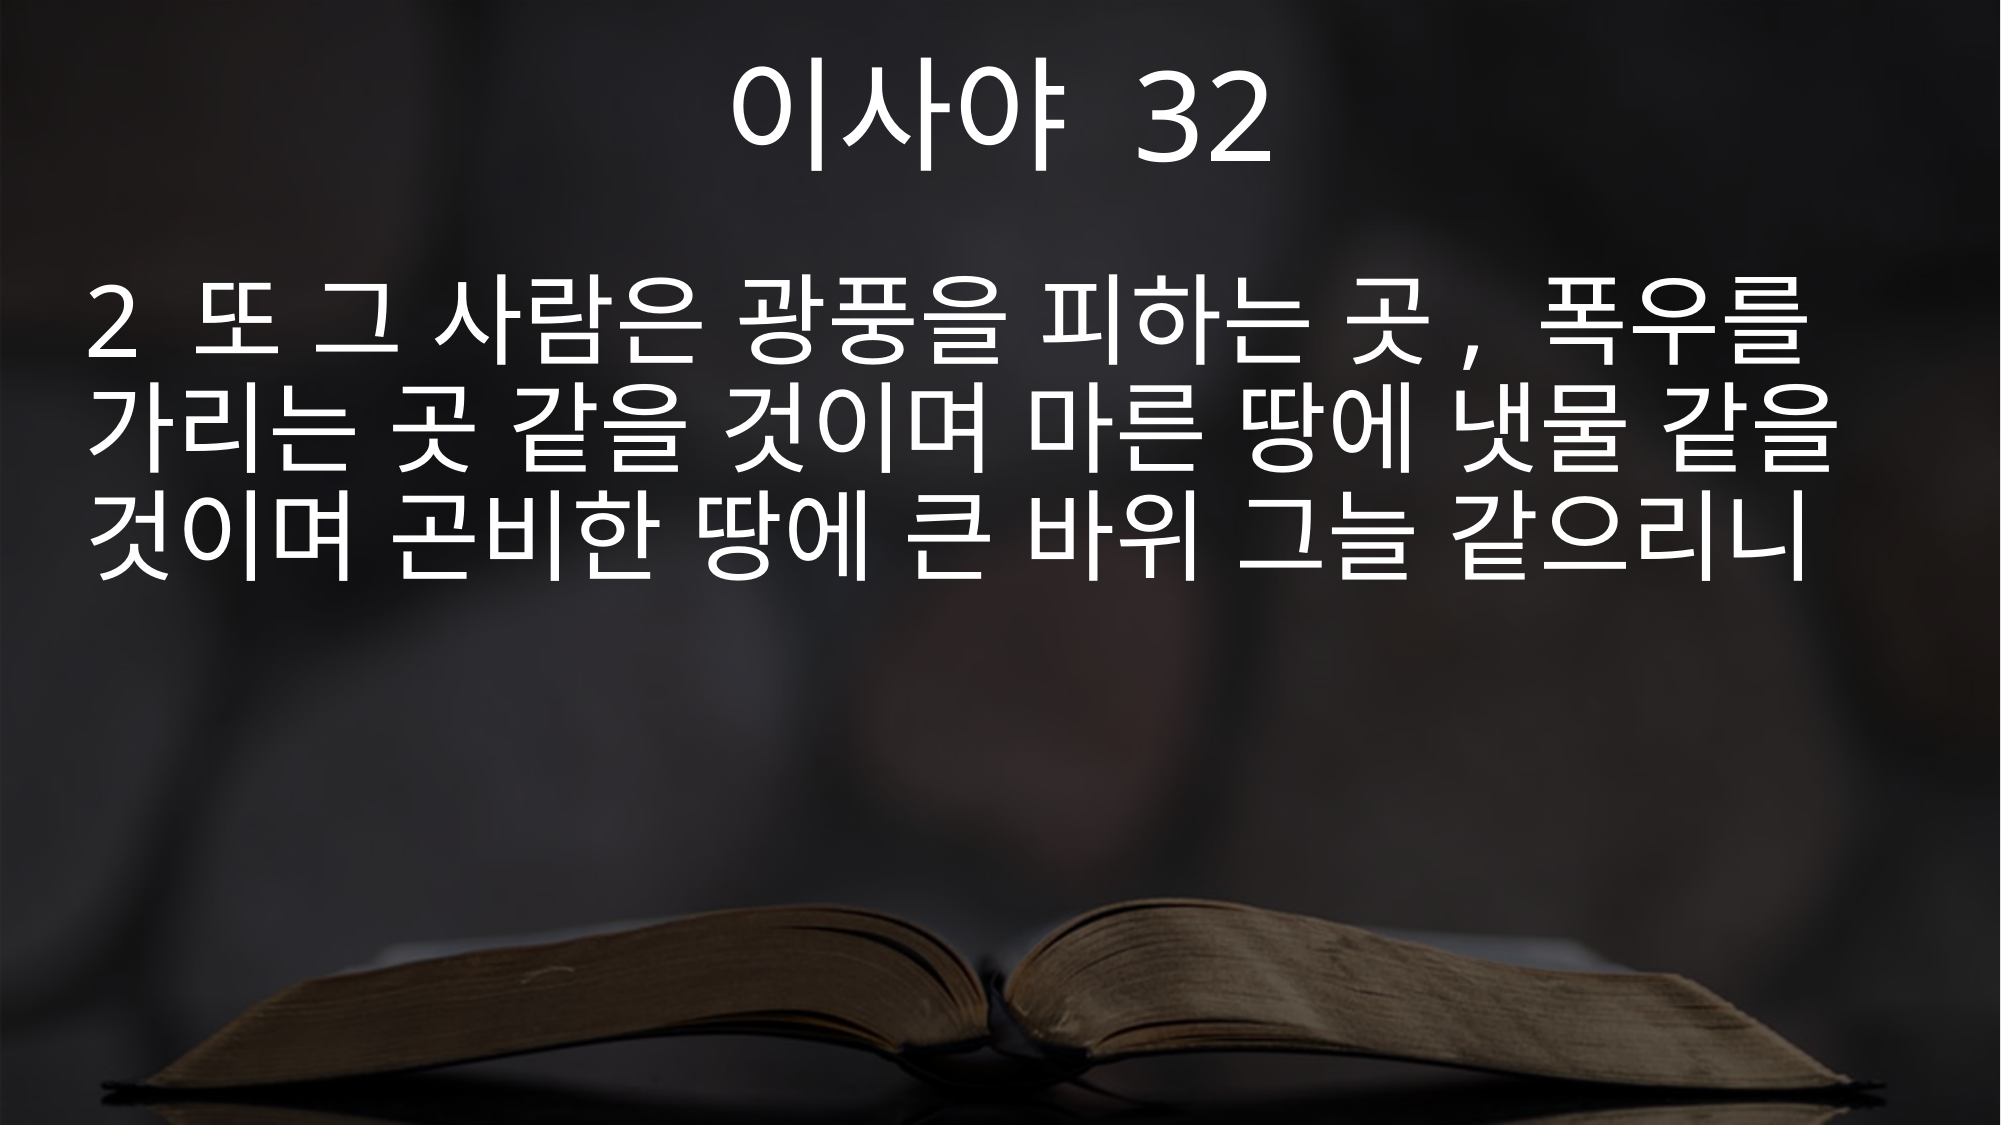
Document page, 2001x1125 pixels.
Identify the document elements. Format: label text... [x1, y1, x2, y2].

list 2 또 그 사람은 광풍을 피하는 곳, 폭우를 가리는 곳 같을 것이며 마른 땅에 냇물 같을 것이며 곤비한 땅에 큰 바위 그늘 같으리니 [69, 263, 1953, 423]
picture [0, 0, 2001, 1125]
footer 이사야 32 [0, 32, 2000, 192]
